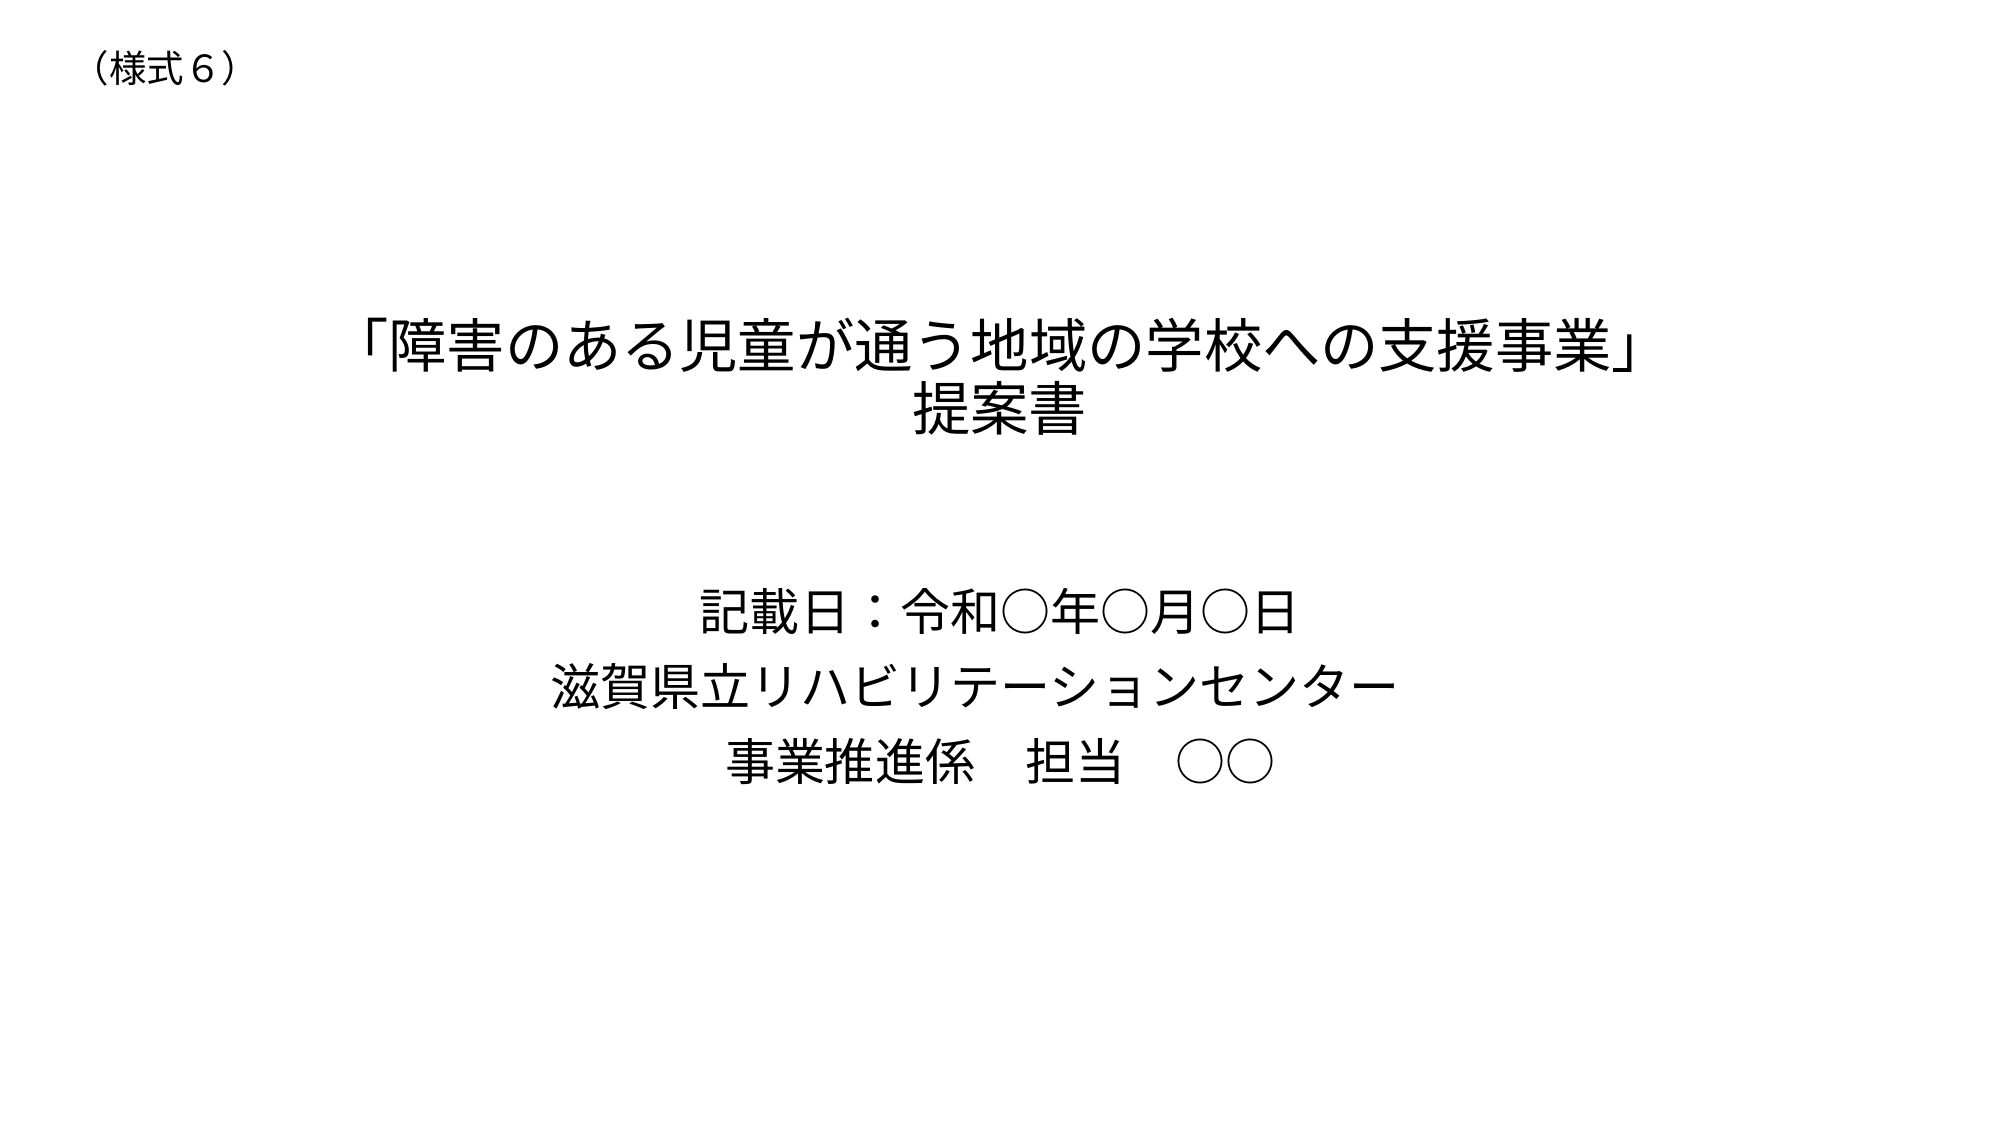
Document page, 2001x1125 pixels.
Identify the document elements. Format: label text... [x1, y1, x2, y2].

text_box （様式６） [56, 37, 290, 98]
title 「障害のある児童が通う地域の学校への支援事業」 提案書 [249, 184, 1750, 576]
subtitle 記載日：令和○年○月○日 滋賀県立リハビリテーションセンター 事業推進係 担当 ○○ [249, 590, 1750, 863]
